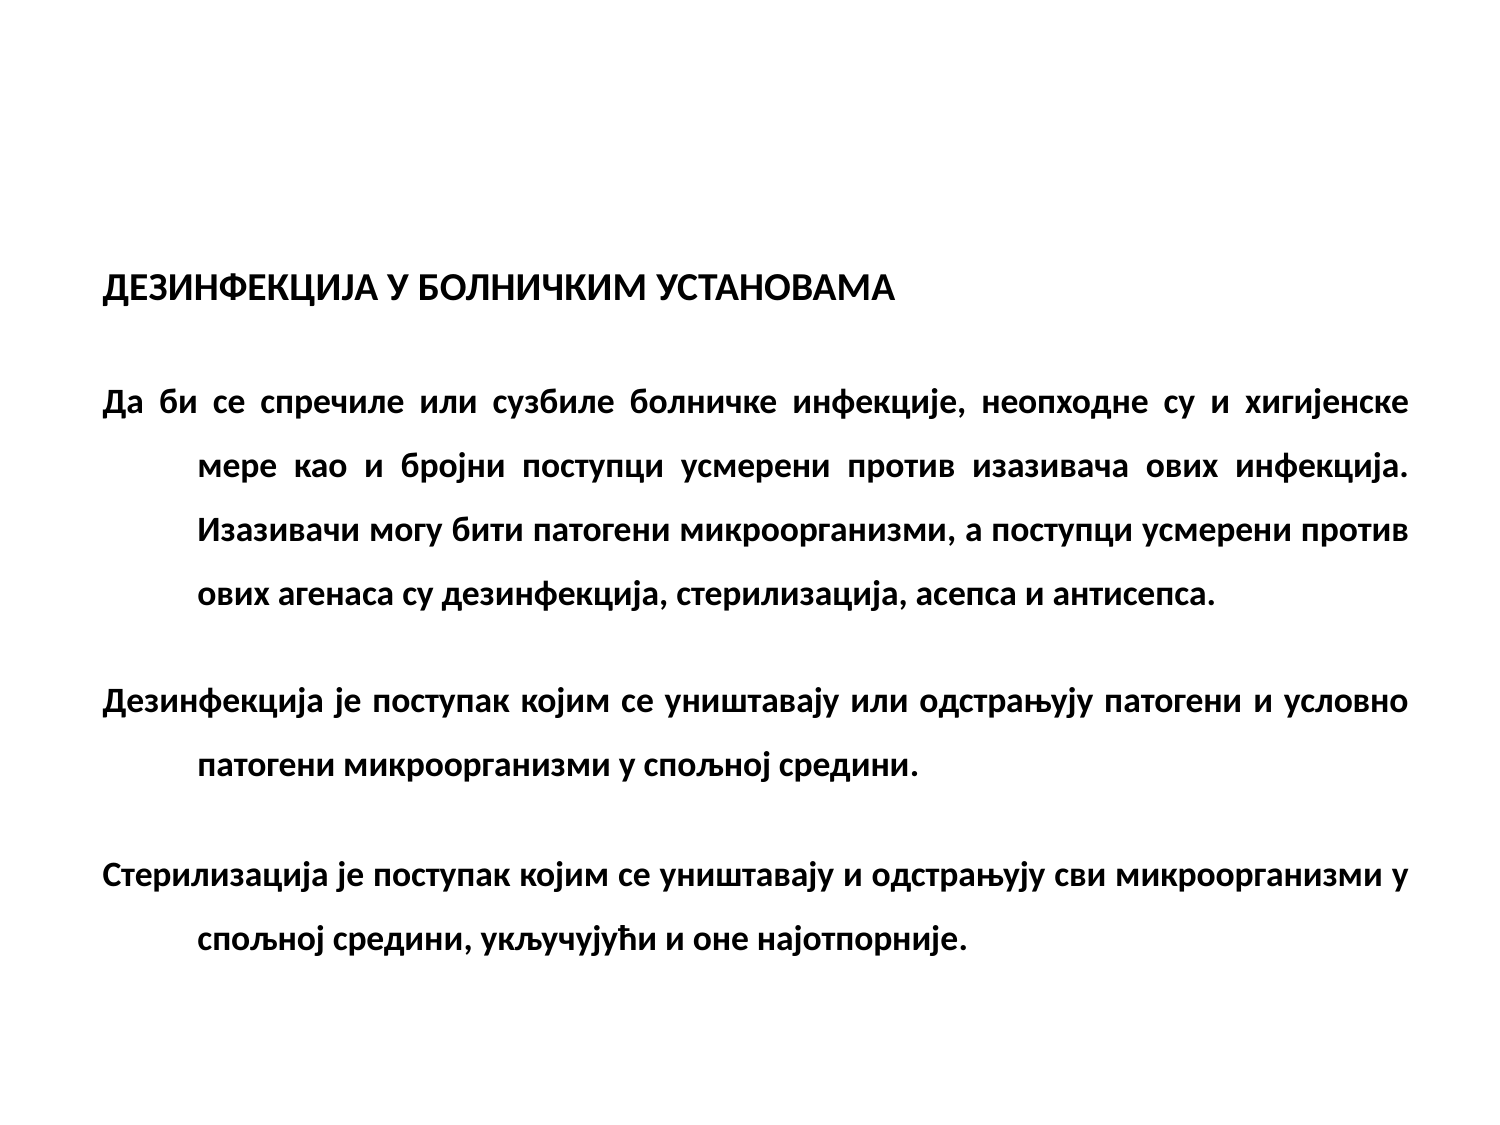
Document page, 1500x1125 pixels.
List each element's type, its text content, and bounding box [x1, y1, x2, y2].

list ДЕЗИНФЕКЦИЈА У БОЛНИЧКИМ УСТАНОВАМА Да би се спречиле или сузбиле болничке инфекције, неопходне су и хигијенске мере као и бројни поступци усмерени против изазивача ових инфекција. Изазивачи могу бити патогени микроорганизми, а поступци усмерени против ових агенаса су дезинфекција, стерилизација, асепса и антисепса. Дезинфекција је поступак којим се уништавају или одстрањују патогени и условно патогени микроорганизми у спољној средини. Стерилизација је поступак којим се уништавају и одстрањују сви микроорганизми у спољној средини, укључујући и оне најотпорније. [87, 262, 1425, 1038]
